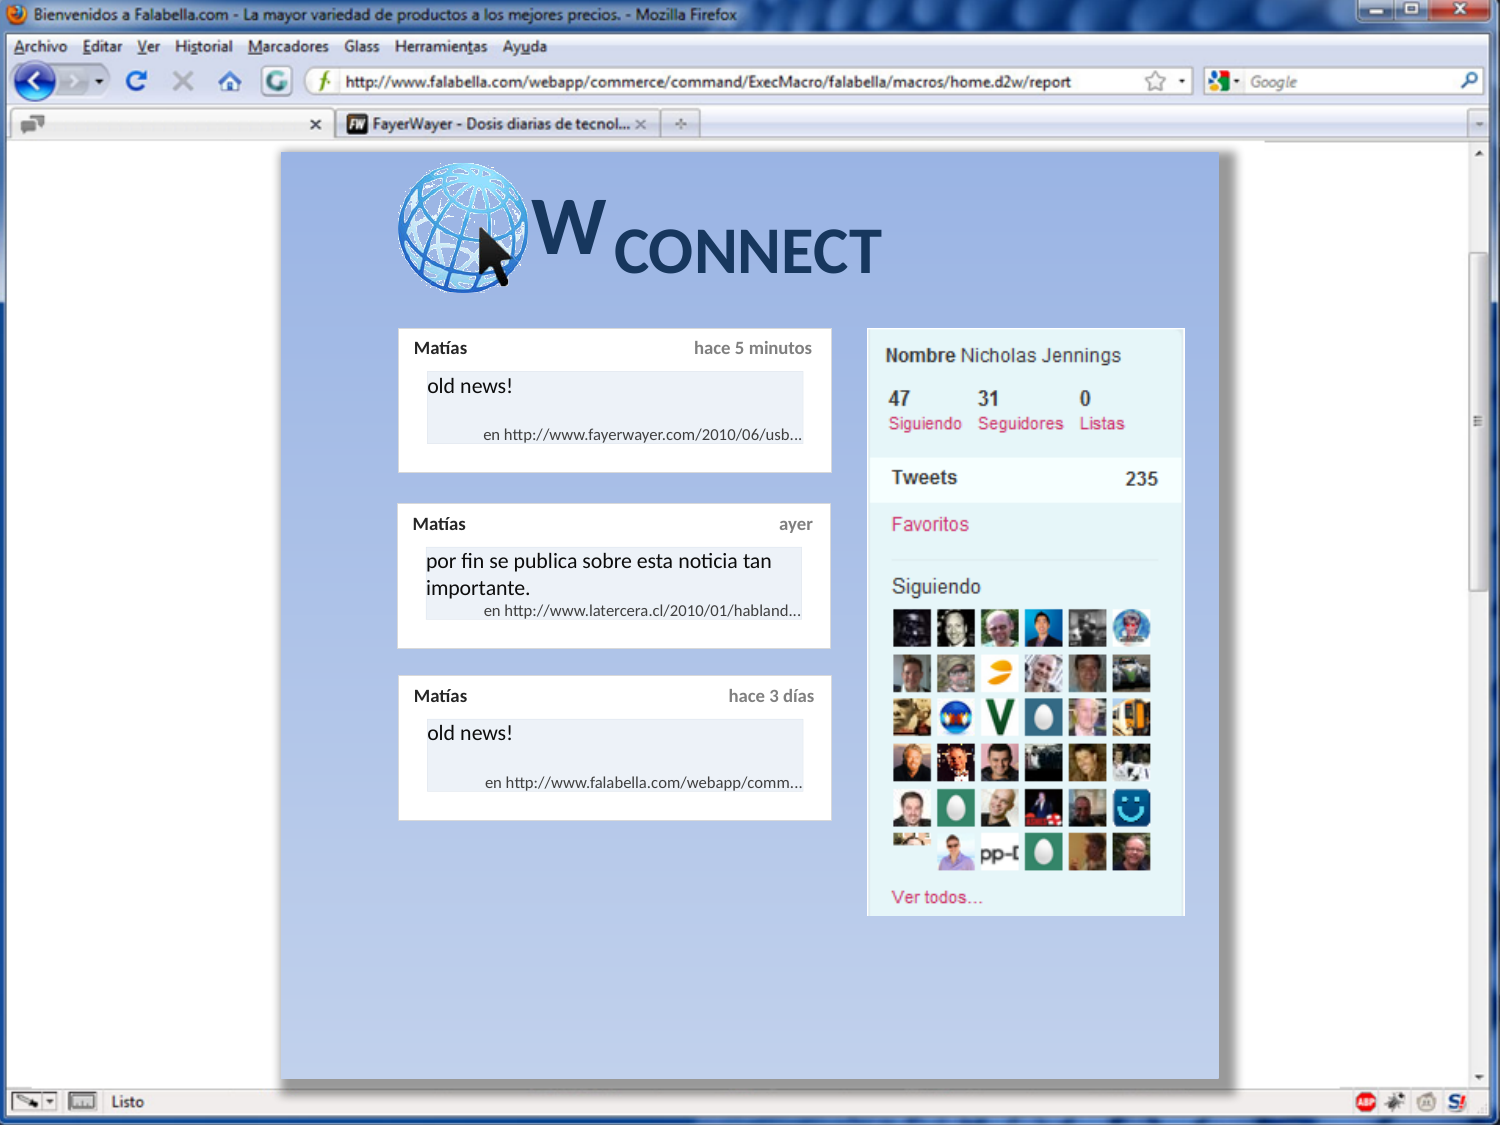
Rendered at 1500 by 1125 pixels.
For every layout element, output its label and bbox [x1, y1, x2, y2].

text_box [515, 163, 900, 296]
picture [0, 0, 1500, 1125]
text_box [398, 675, 833, 821]
text_box [398, 327, 833, 473]
text_box [396, 503, 831, 649]
